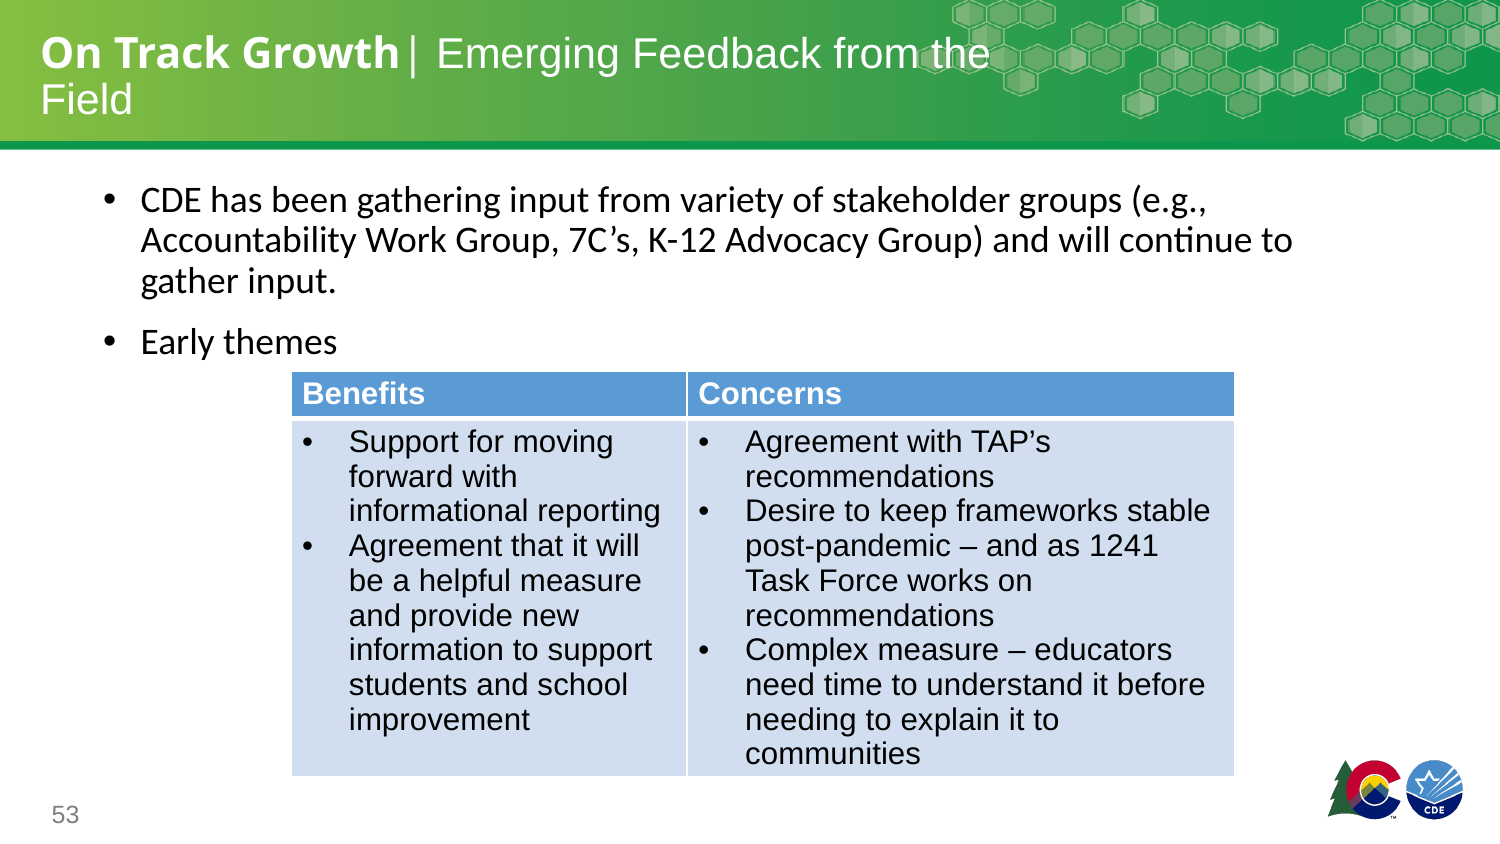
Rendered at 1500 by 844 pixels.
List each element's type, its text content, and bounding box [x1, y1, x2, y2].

table_cell Agreement with TAP’s recommendations Desire to keep frameworks stable post-pandemic – and as 1241 Task Force works on recommendations Complex measure – educators need time to understand it before needing to explain it to communities [688, 421, 1234, 776]
table_header Concerns [688, 372, 1234, 416]
table_cell Support for moving forward with informational reporting Agreement that it will be a helpful measure and provide new information to support students and school improvement [292, 421, 686, 776]
title On Track Growth| Emerging Feedback from the Field [40, 31, 1038, 125]
table_header Benefits [292, 372, 686, 416]
list CDE has been gathering input from variety of stakeholder groups (e.g., Accountability Work Group, 7C’s, K-12 Advocacy Group) and will continue to gather input. Early themes [103, 180, 1397, 751]
slide_number 53 [36, 790, 375, 836]
picture [0, 0, 1500, 150]
picture [1327, 759, 1463, 820]
